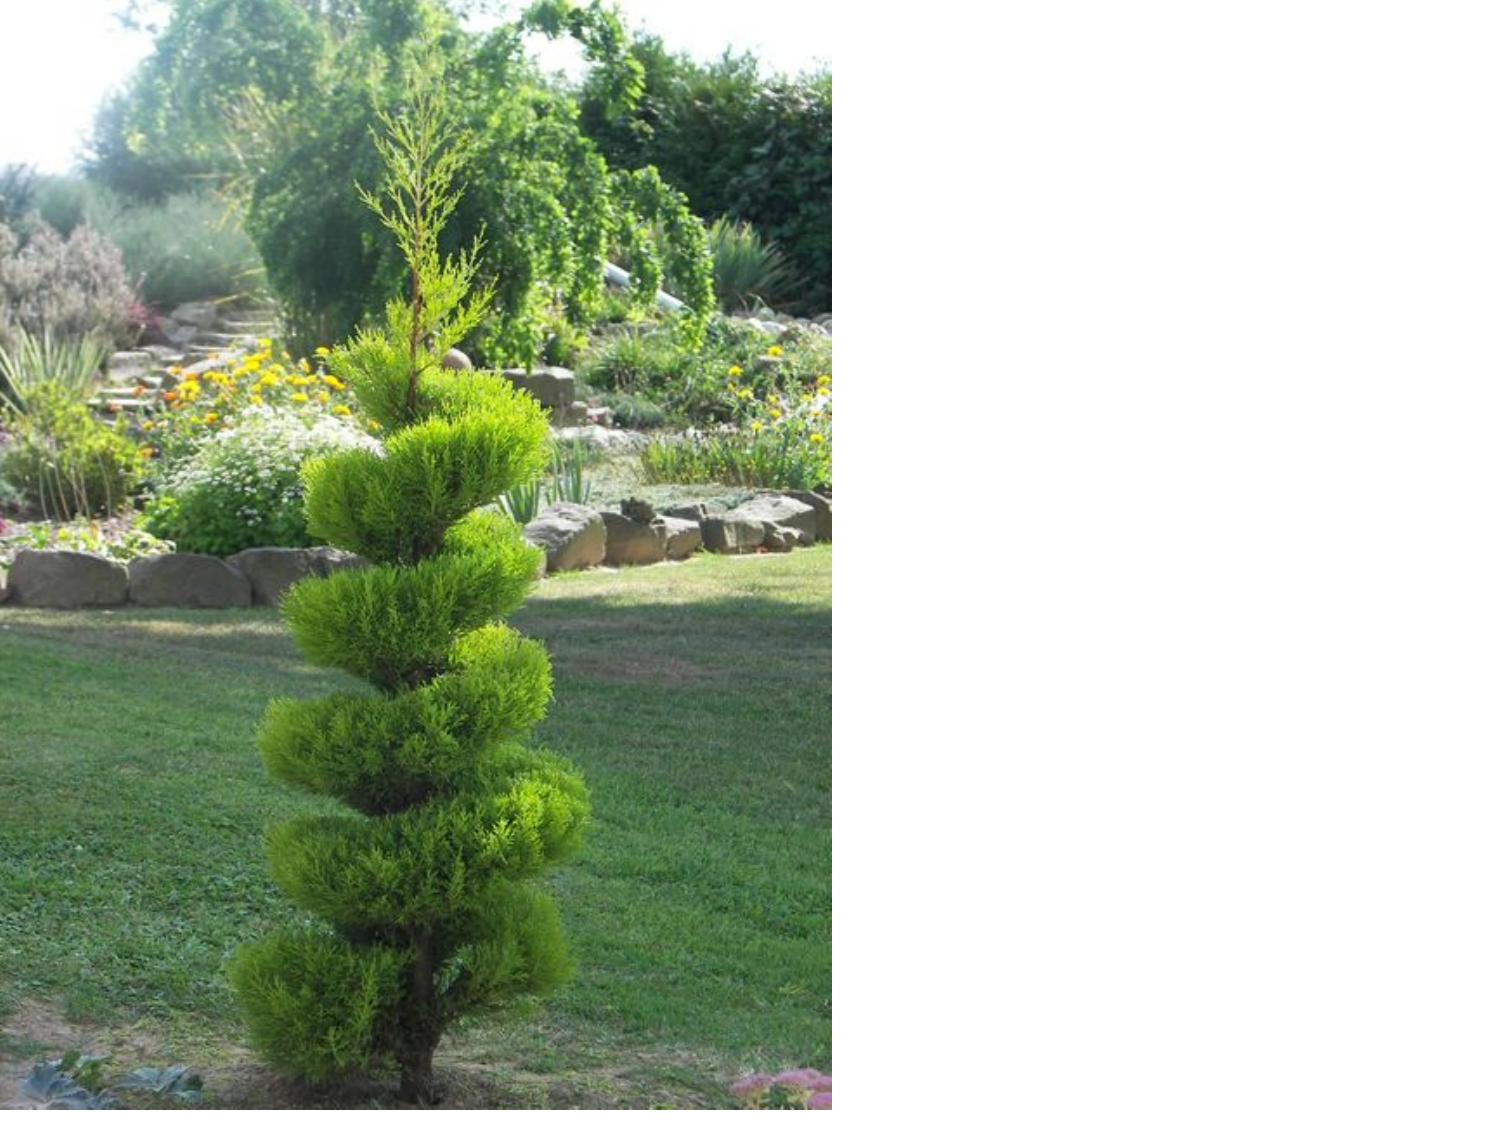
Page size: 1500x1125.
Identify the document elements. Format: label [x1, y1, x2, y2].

picture [0, 0, 833, 1110]
